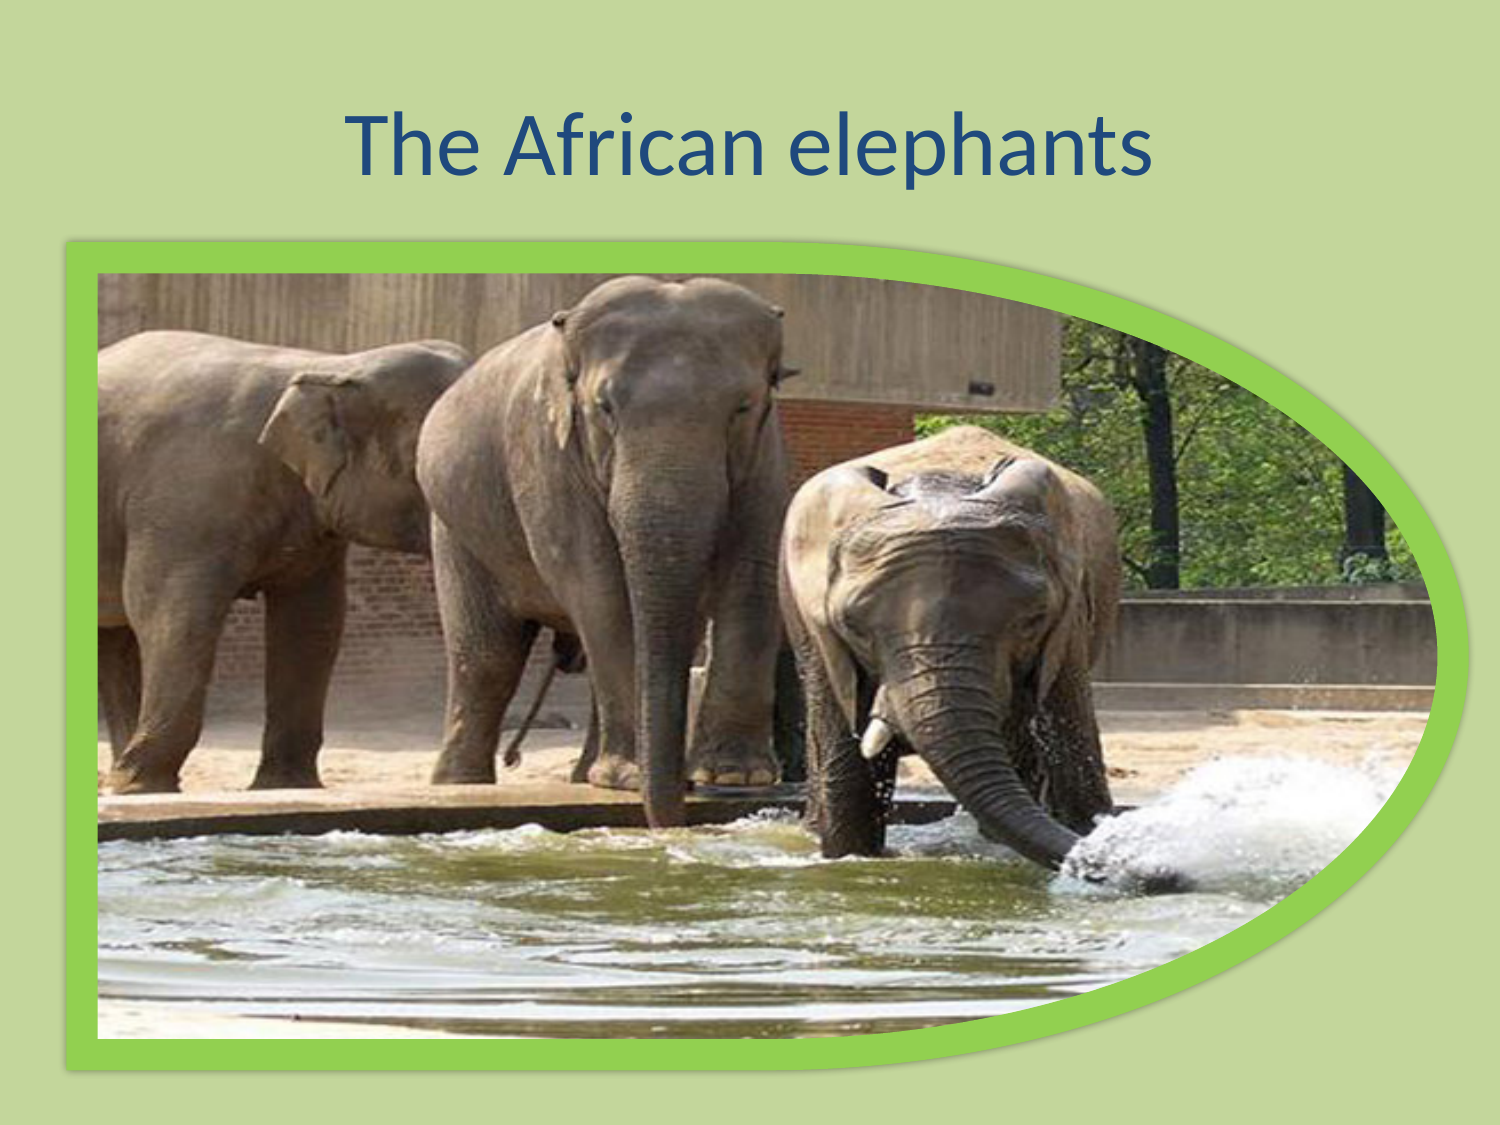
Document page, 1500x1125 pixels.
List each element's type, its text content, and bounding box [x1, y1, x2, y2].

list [81, 257, 1454, 1055]
title The African elephants [74, 44, 1426, 233]
